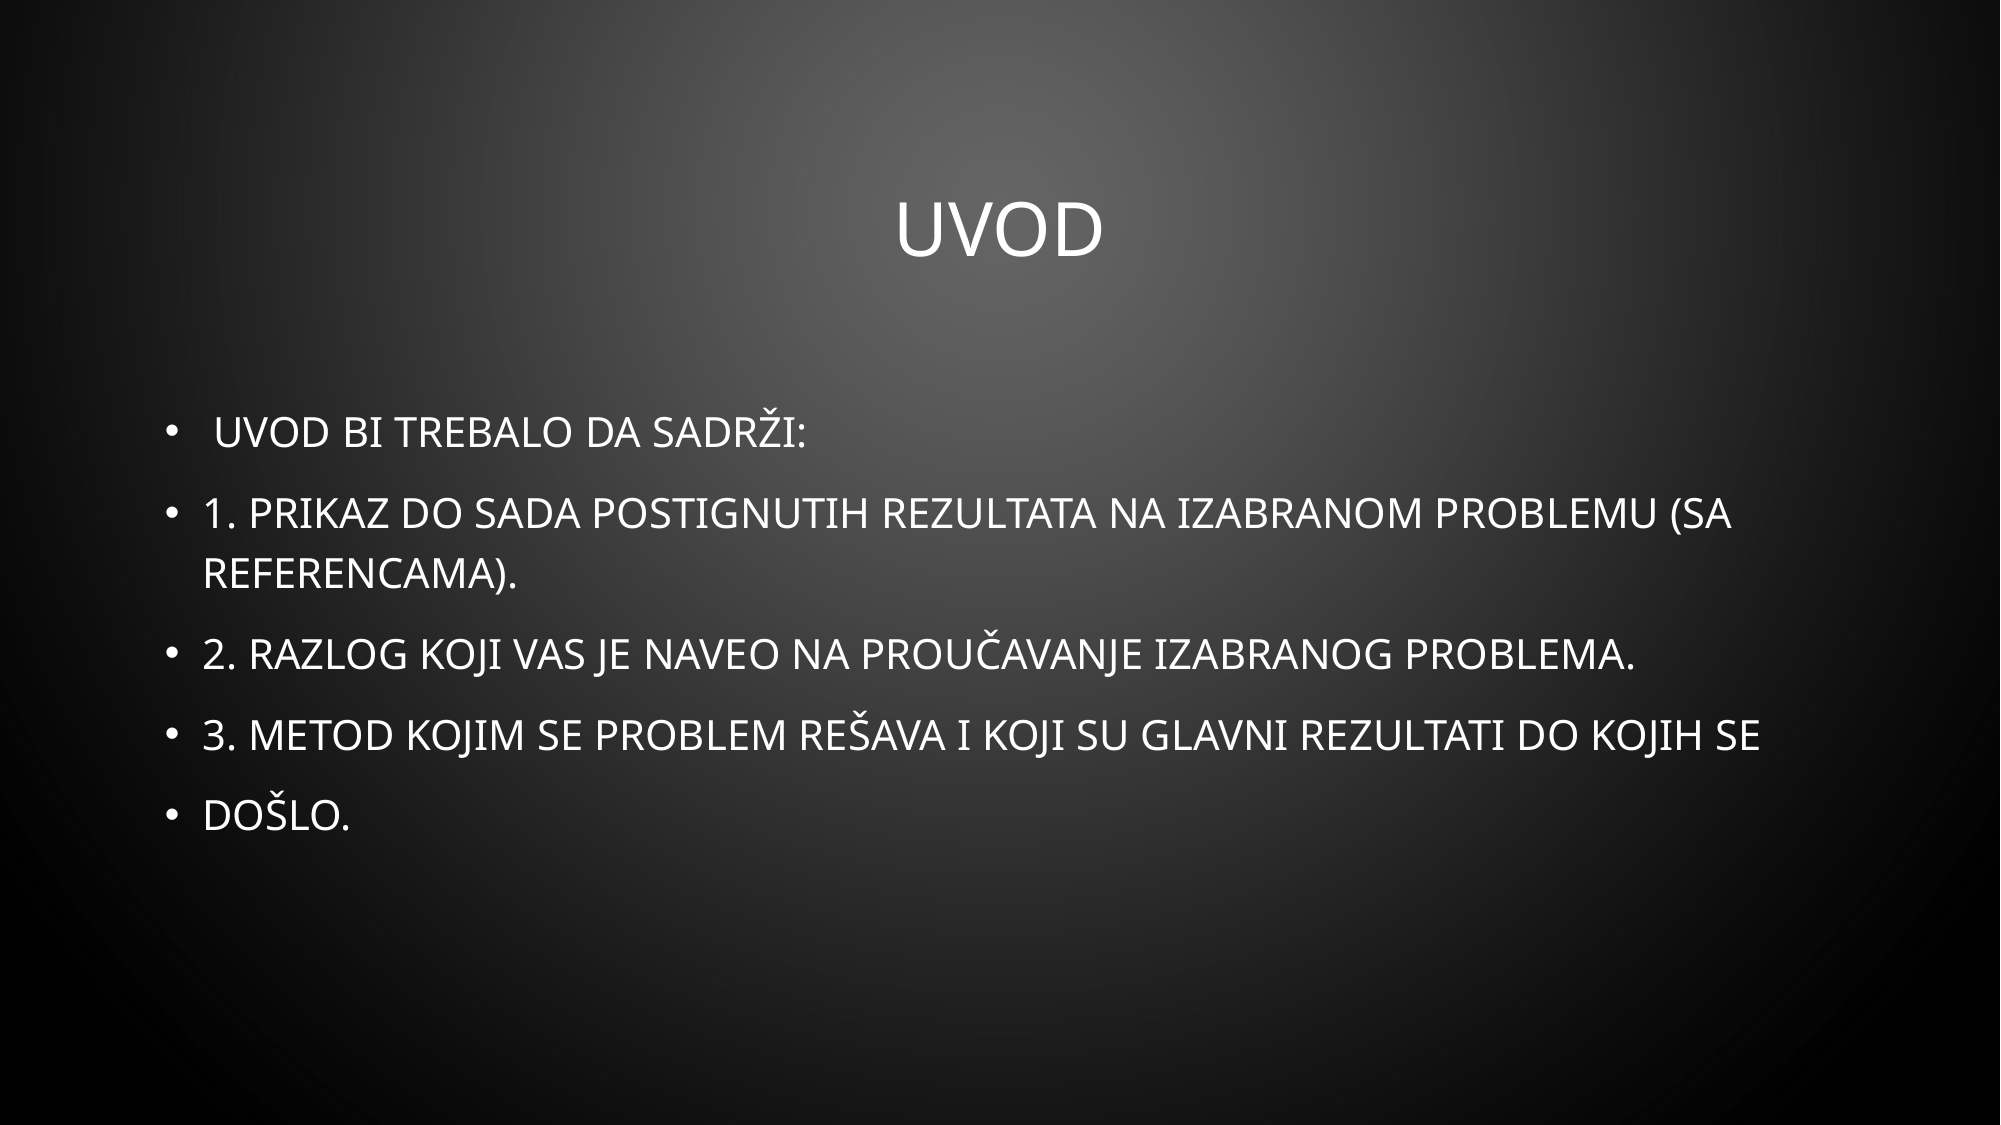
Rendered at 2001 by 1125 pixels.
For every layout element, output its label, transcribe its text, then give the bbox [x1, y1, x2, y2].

list Uvod bi trebalo da sadrži: 1. Prikaz do sada postignutih rezultata na izabranom problemu (sa referencama). 2. Razlog koji vas je naveo na proučavanje izabranog problema. 3. Metod kojim se problem rešava i koji su glavni rezultati do kojih se došlo. [149, 388, 1851, 950]
title Uvod [149, 101, 1851, 364]
picture [0, 0, 2000, 1125]
